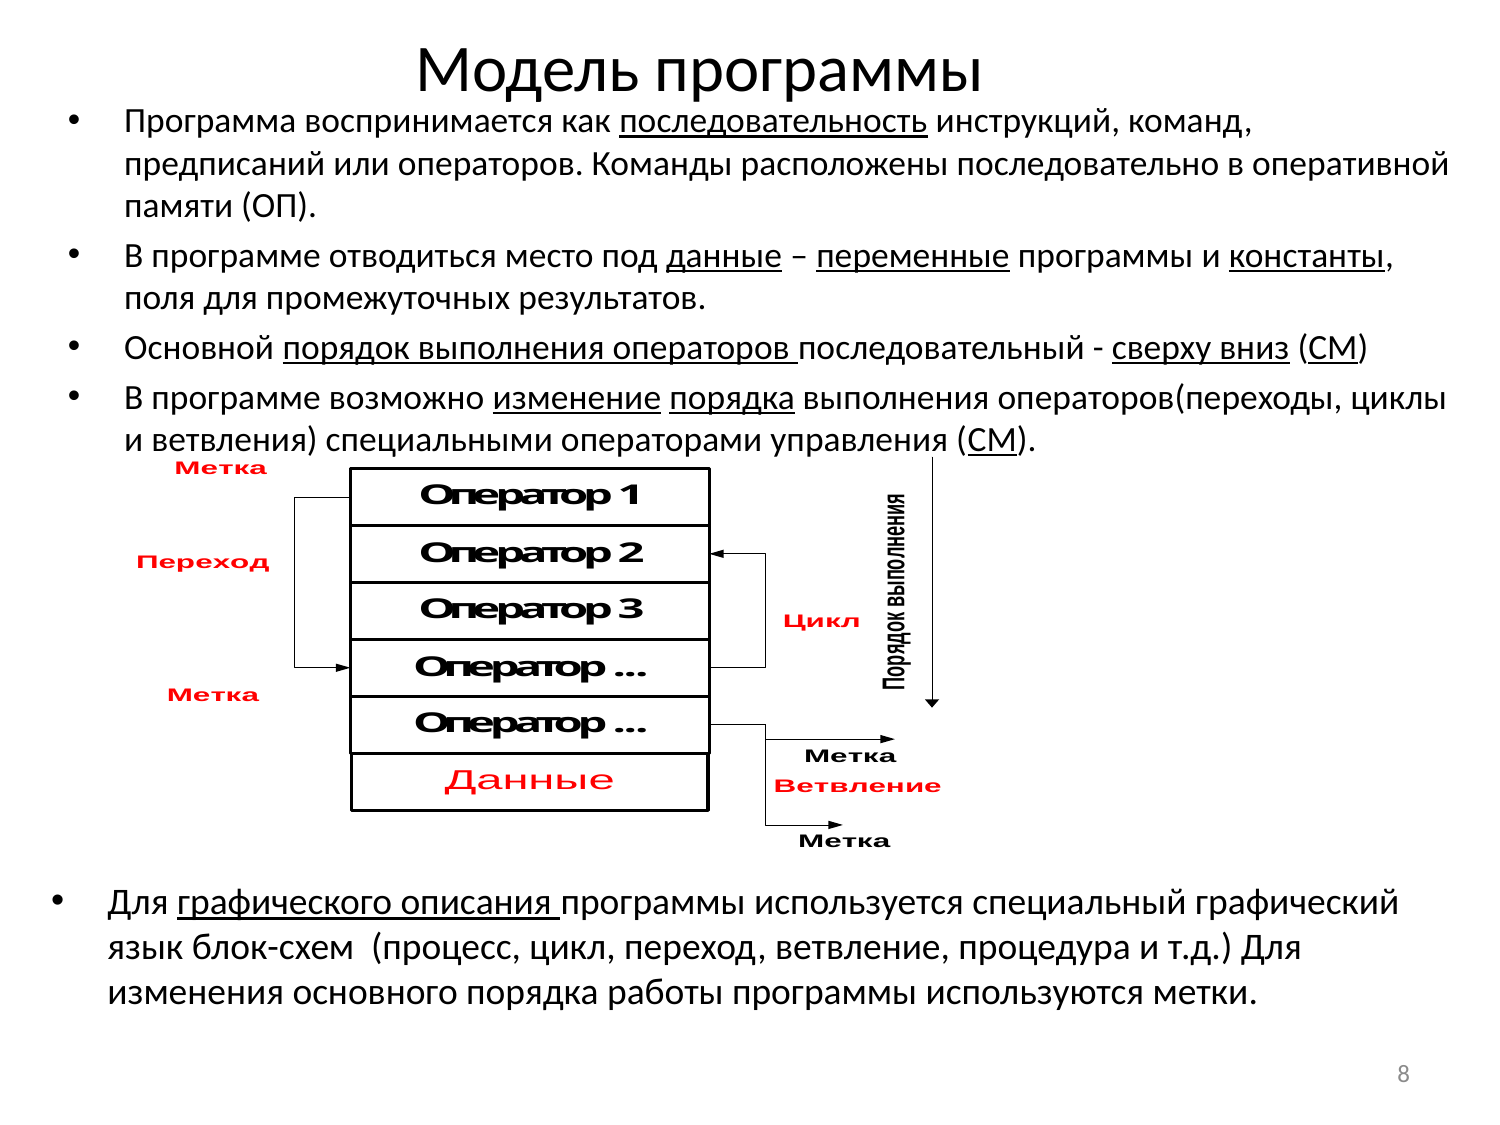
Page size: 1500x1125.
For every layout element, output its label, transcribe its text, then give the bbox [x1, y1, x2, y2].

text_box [111, 432, 951, 870]
slide_number 8 [1074, 1042, 1425, 1103]
text_box Программа воспринимается как последовательность инструкций, команд, предписаний или операторов. Команды расположены последовательно в оперативной памяти (ОП). В программе отводиться место под данные – переменные программы и константы, поля для промежуточных результатов. Основной порядок выполнения операторов последовательный - сверху вниз (СМ) В программе возможно изменение порядка выполнения операторов(переходы, циклы и ветвления) специальными операторами управления (СМ). [53, 90, 1471, 468]
title Модель программы [129, 0, 1270, 90]
text_box Для графического описания программы используется специальный графический язык блок-схем (процесс, цикл, переход, ветвление, процедура и т.д.) Для изменения основного порядка работы программы используются метки. [36, 869, 1431, 1024]
